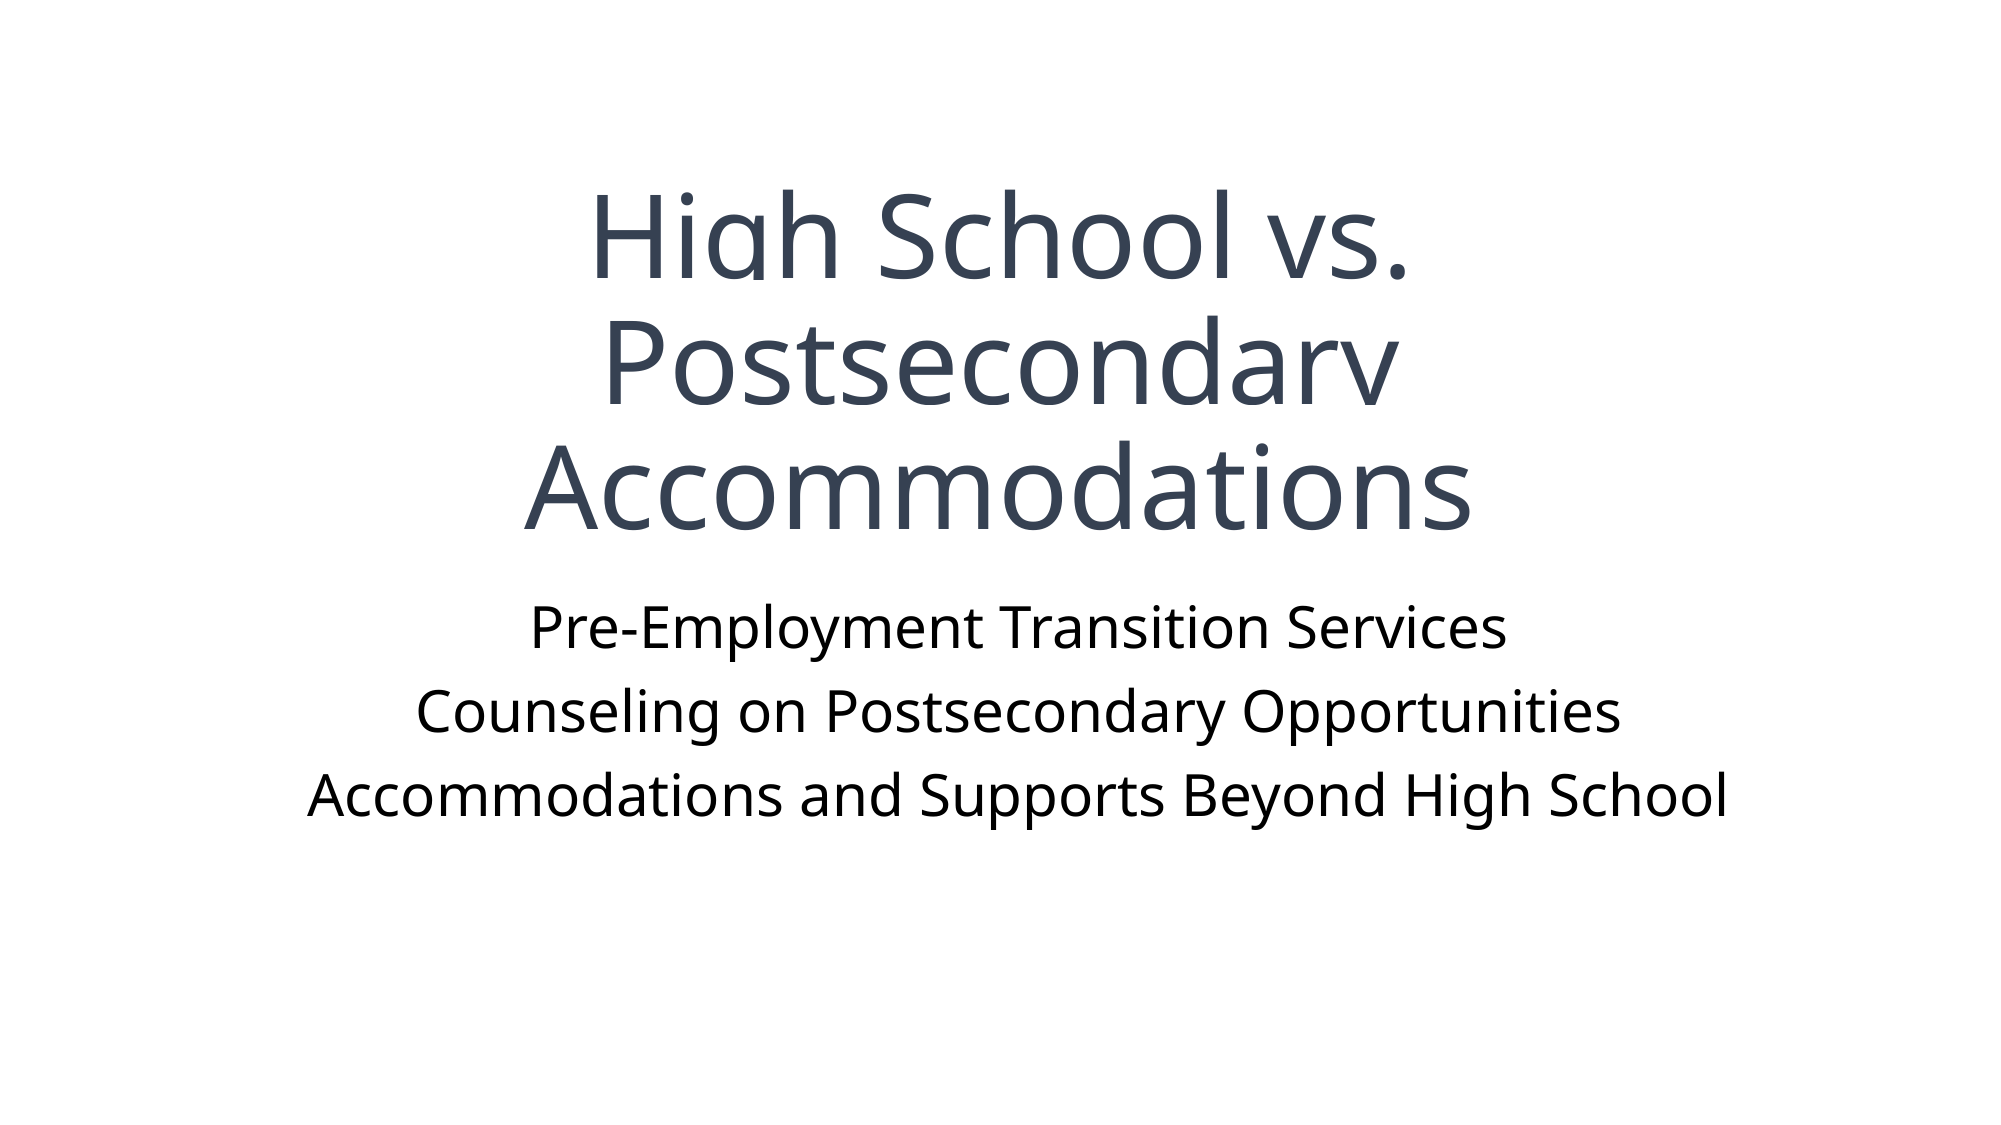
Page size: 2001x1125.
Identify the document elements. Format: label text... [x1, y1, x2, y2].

subtitle Pre-Employment Transition Services Counseling on Postsecondary Opportunities Accommodations and Supports Beyond High School [249, 590, 1789, 873]
title High School vs. Postsecondary Accommodations [249, 170, 1750, 563]
